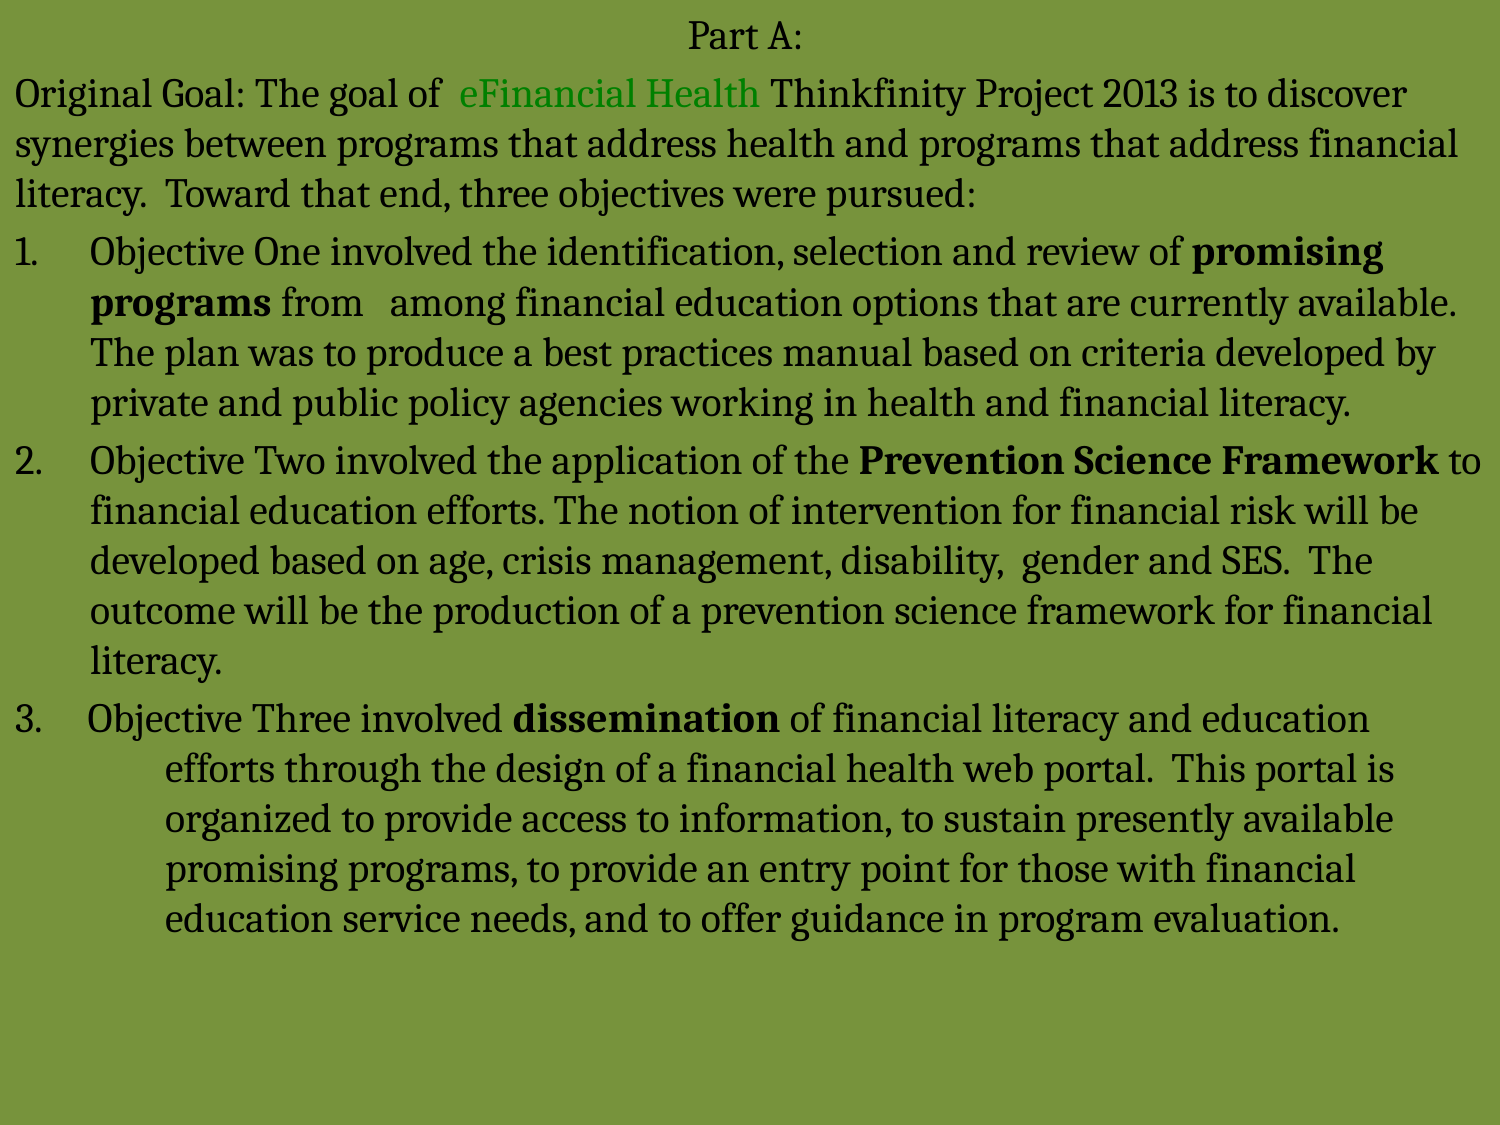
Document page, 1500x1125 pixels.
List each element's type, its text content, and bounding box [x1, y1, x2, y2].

list Part A: Original Goal: The goal of eFinancial Health Thinkfinity Project 2013 is to discover synergies between programs that address health and programs that address financial literacy. Toward that end, three objectives were pursued: Objective One involved the identification, selection and review of promising programs from among financial education options that are currently available. The plan was to produce a best practices manual based on criteria developed by private and public policy agencies working in health and financial literacy. Objective Two involved the application of the Prevention Science Framework to financial education efforts. The notion of intervention for financial risk will be developed based on age, crisis management, disability, gender and SES. The outcome will be the production of a prevention science framework for financial literacy. 3. Objective Three involved dissemination of financial literacy and education efforts through the design of a financial health web portal. This portal is organized to provide access to information, to sustain presently available promising programs, to provide an entry point for those with financial education service needs, and to offer guidance in program evaluation. [0, 0, 1500, 1125]
